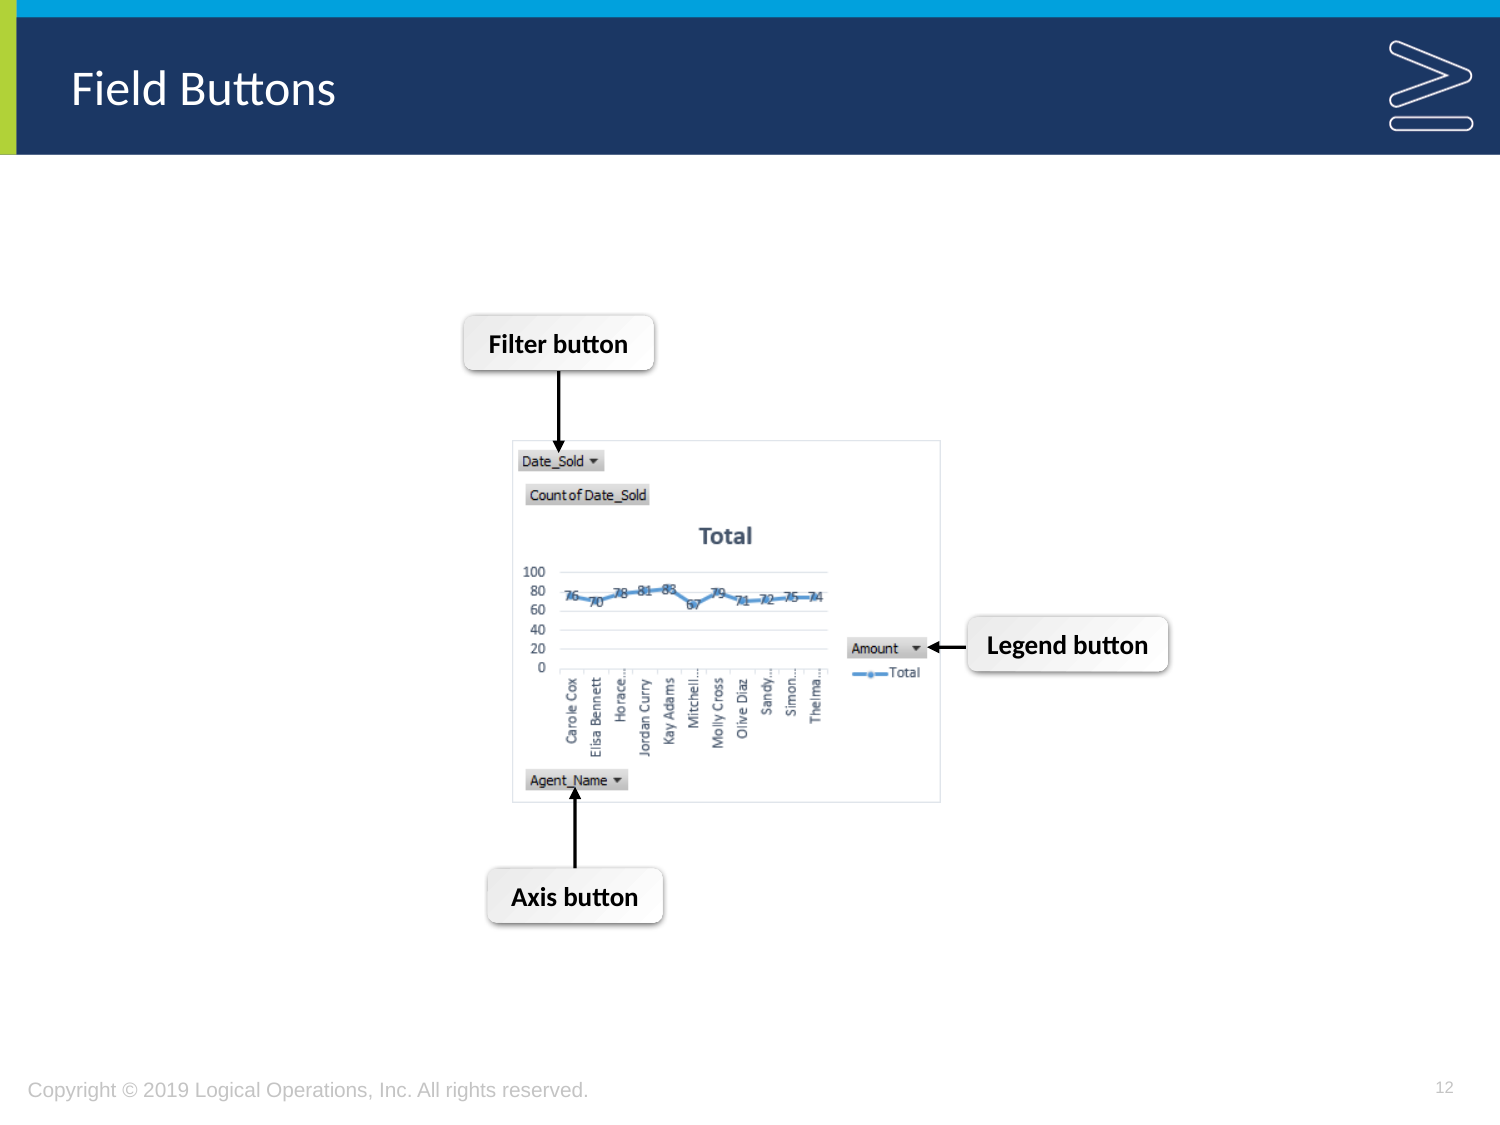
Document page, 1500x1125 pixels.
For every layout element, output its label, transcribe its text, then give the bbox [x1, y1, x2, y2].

text_box Legend button [965, 615, 1170, 674]
text_box Axis button [485, 866, 665, 925]
picture [0, 0, 56, 155]
text_box Filter button [461, 313, 656, 372]
slide_number 12 [1118, 1057, 1469, 1118]
title Field Buttons [56, 16, 1350, 155]
picture [511, 440, 942, 803]
picture [1350, 18, 1500, 155]
